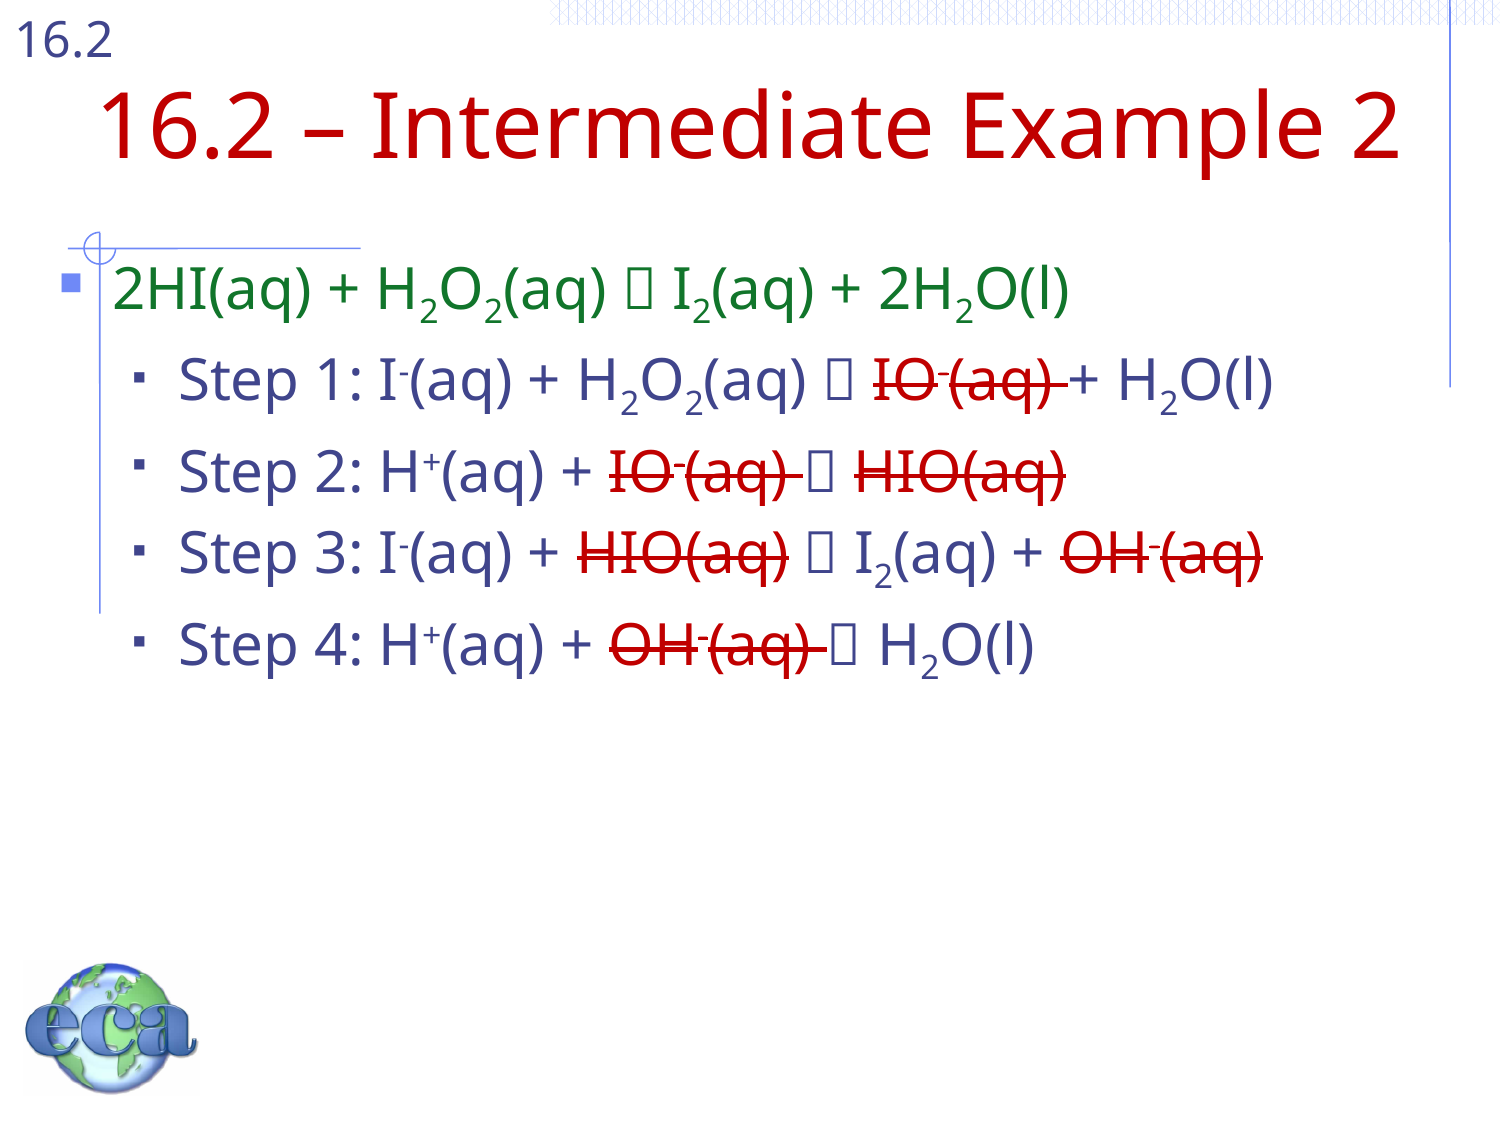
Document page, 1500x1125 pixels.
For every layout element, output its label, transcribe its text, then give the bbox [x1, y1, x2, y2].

picture [23, 960, 200, 1096]
list 2HI(aq) + H2O2(aq)  I2(aq) + 2H2O(l) Step 1: I-(aq) + H2O2(aq)  IO-(aq) + H2O(l) Step 2: H+(aq) + IO-(aq)  HIO(aq) Step 3: I-(aq) + HIO(aq)  I2(aq) + OH-(aq) Step 4: H+(aq) + OH-(aq)  H2O(l) [41, 243, 1471, 965]
title 16.2 – Intermediate Example 2 [17, 49, 1483, 185]
